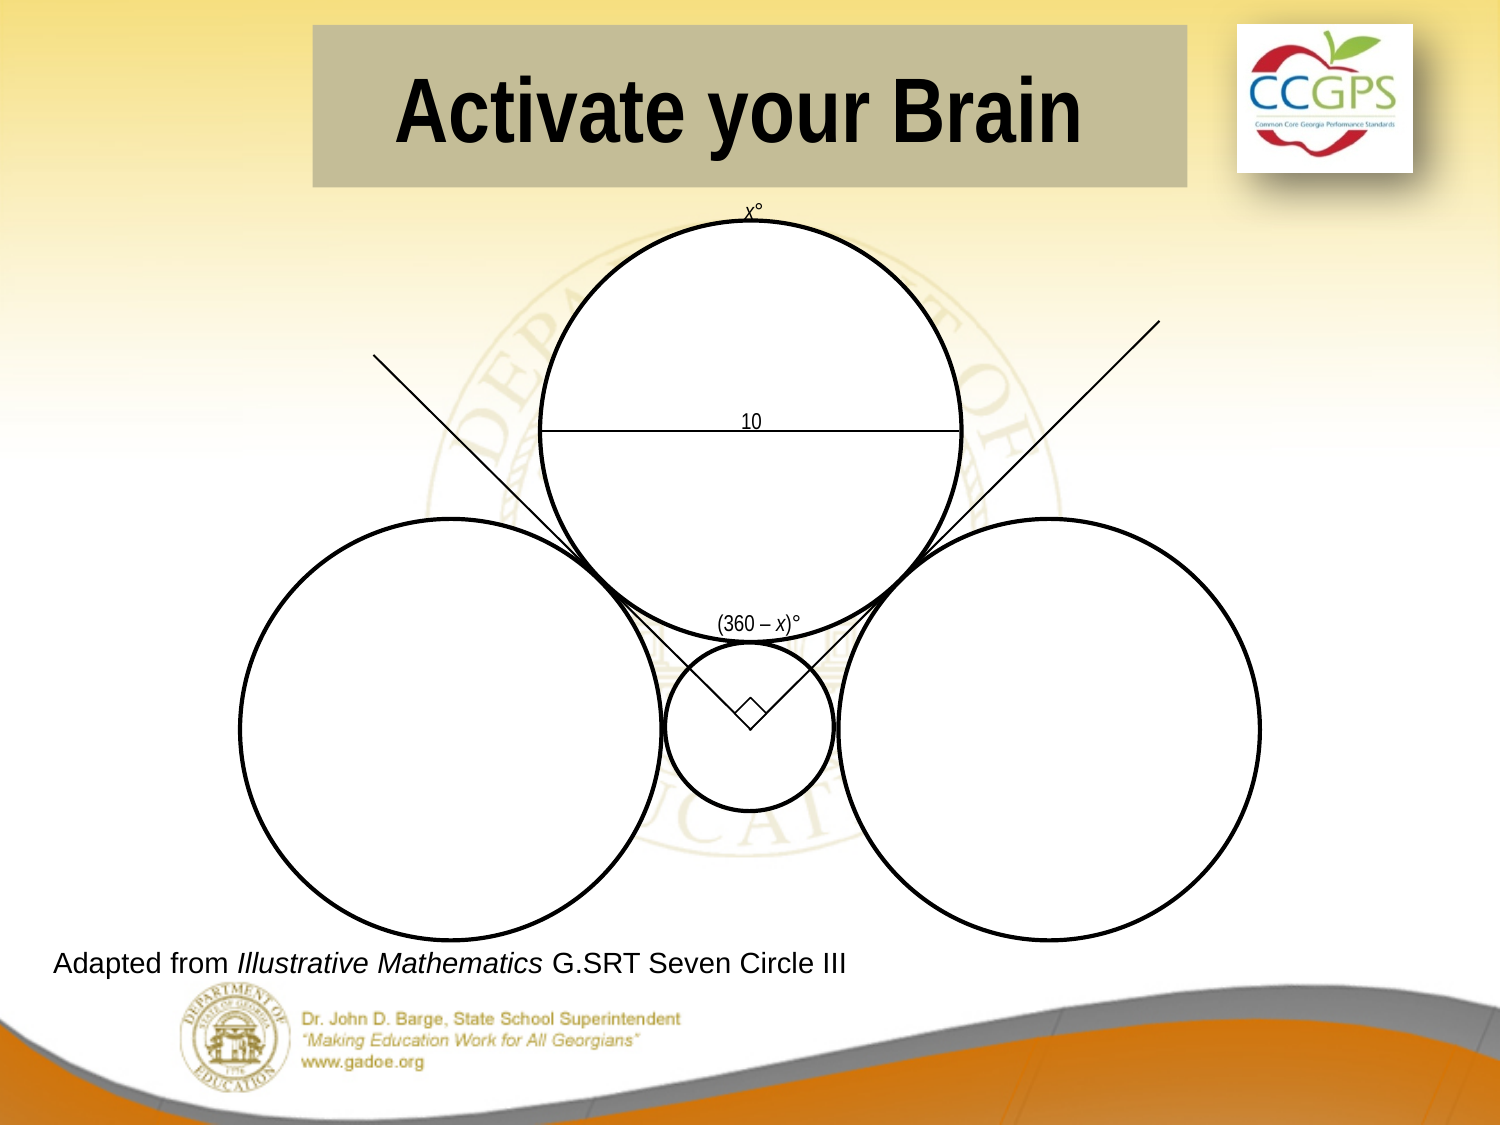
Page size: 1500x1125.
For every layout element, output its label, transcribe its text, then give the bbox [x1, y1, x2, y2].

title Activate your Brain [312, 24, 1188, 183]
picture [0, 0, 1500, 1125]
text_box Adapted from Illustrative Mathematics G.SRT Seven Circle III [38, 936, 863, 987]
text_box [239, 184, 1261, 941]
